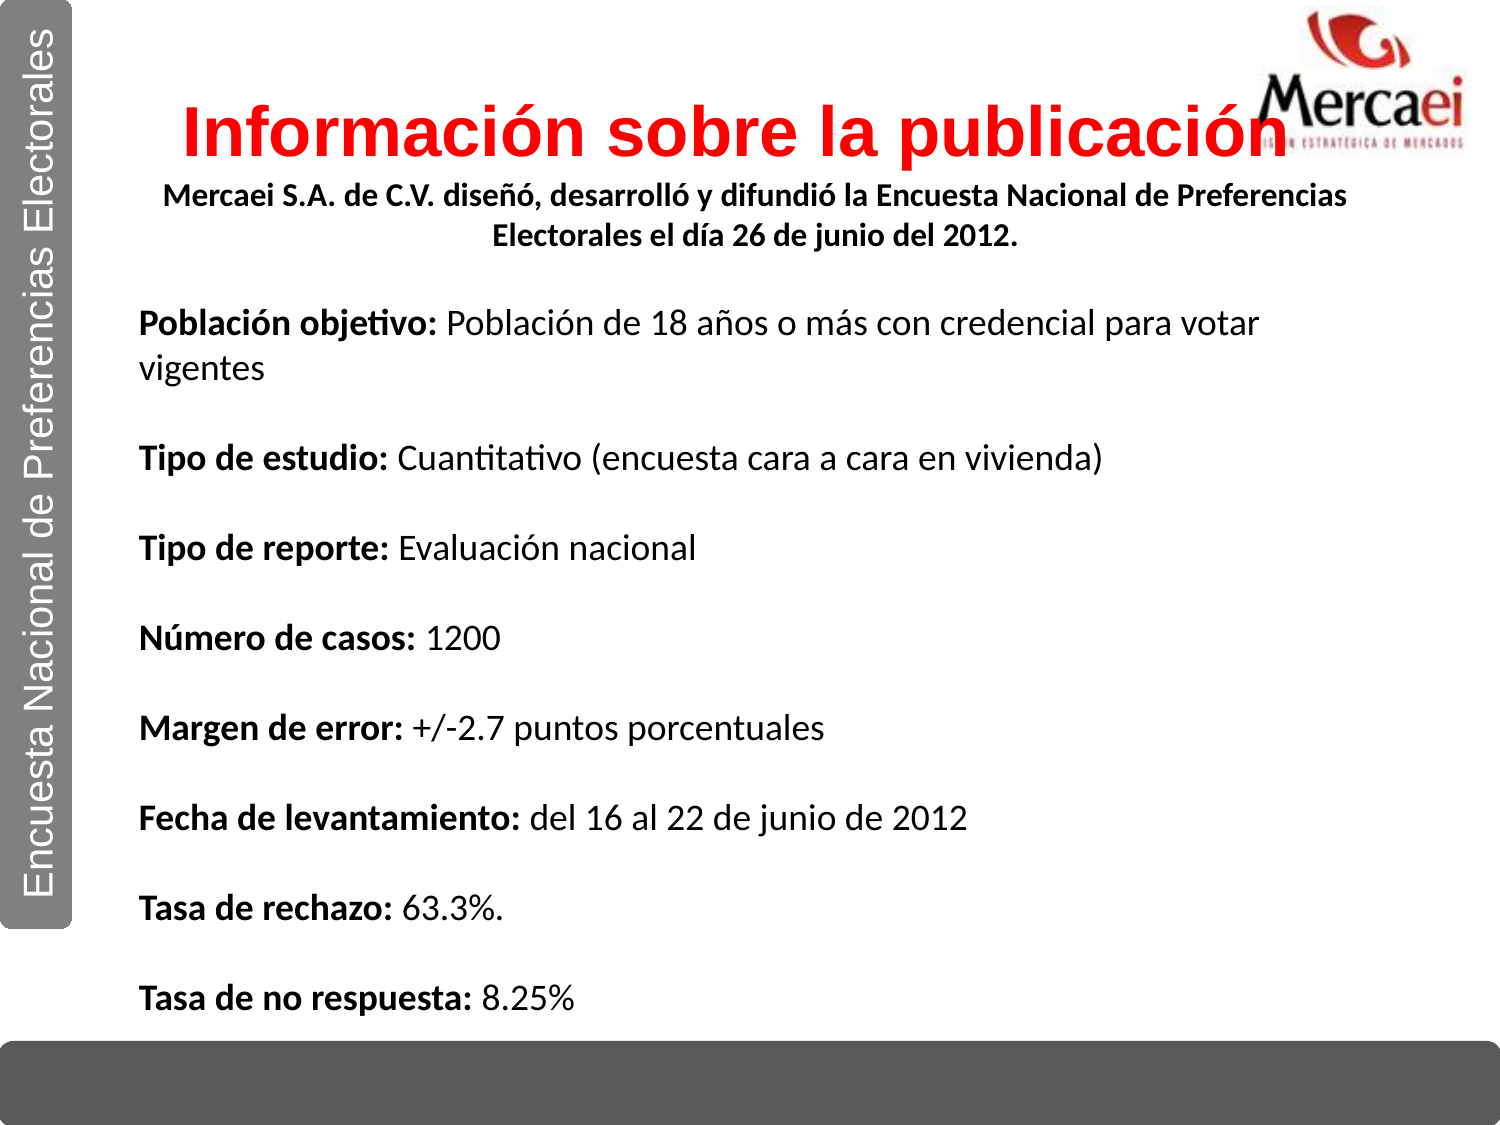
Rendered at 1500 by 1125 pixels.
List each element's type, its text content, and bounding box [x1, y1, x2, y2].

text_box Mercaei S.A. de C.V. diseñó, desarrolló y difundió la Encuesta Nacional de Preferencias Electorales el día 26 de junio del 2012. Población objetivo: Población de 18 años o más con credencial para votar vigentes Tipo de estudio: Cuantitativo (encuesta cara a cara en vivienda) Tipo de reporte: Evaluación nacional Número de casos: 1200 Margen de error: +/-2.7 puntos porcentuales Fecha de levantamiento: del 16 al 22 de junio de 2012 Tasa de rechazo: 63.3%. Tasa de no respuesta: 8.25% [123, 165, 1388, 1026]
picture [1246, 6, 1493, 155]
text_box Información sobre la publicación [112, 78, 1362, 178]
